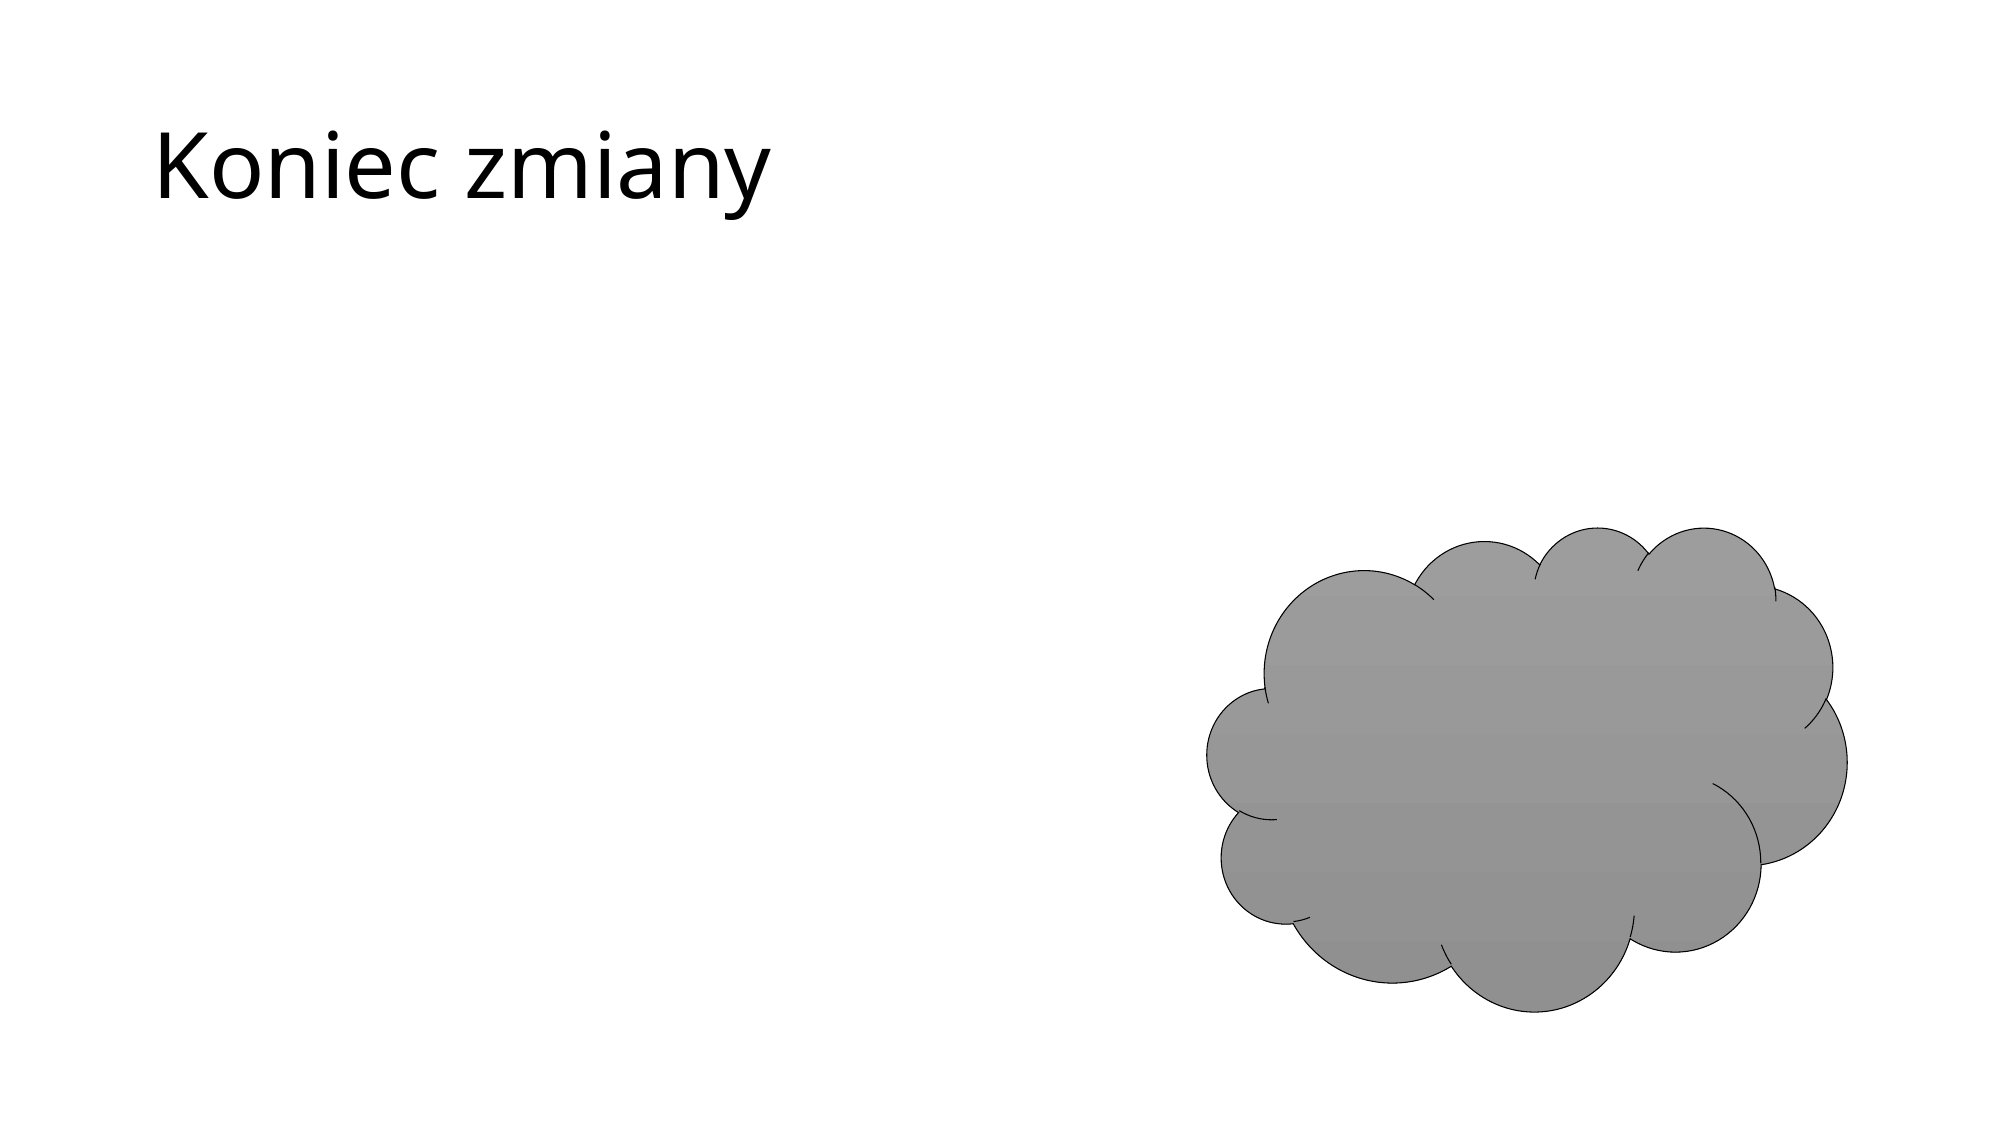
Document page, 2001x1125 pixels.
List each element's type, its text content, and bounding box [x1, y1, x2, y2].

text_box [1206, 527, 1848, 1013]
title Koniec zmiany [137, 59, 1863, 278]
